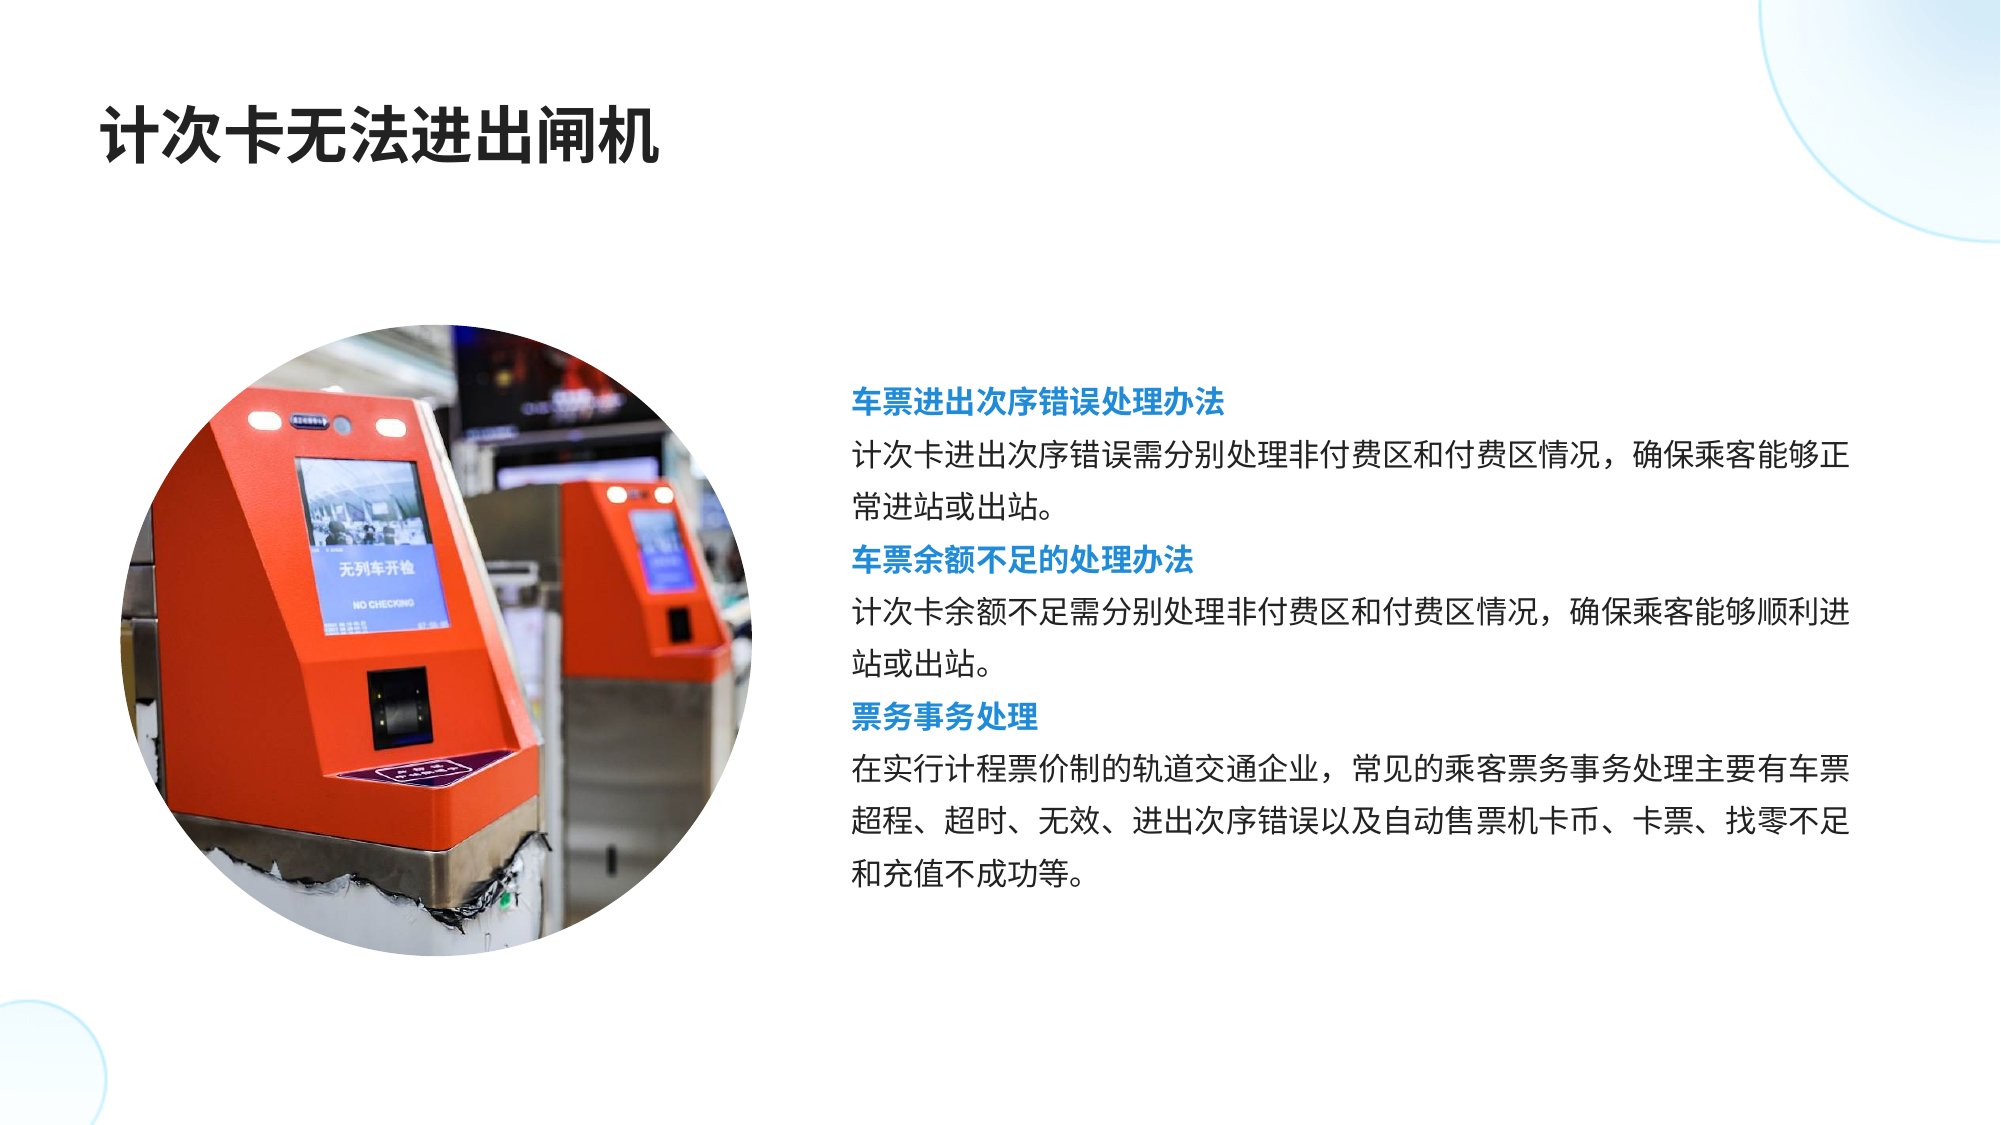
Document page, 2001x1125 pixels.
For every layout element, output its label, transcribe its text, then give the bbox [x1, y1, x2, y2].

text_box 车票进出次序错误处理办法 计次卡进出次序错误需分别处理非付费区和付费区情况，确保乘客能够正常进站或出站。 车票余额不足的处理办法 计次卡余额不足需分别处理非付费区和付费区情况，确保乘客能够顺利进站或出站。 票务事务处理 在实行计程票价制的轨道交通企业，常见的乘客票务事务处理主要有车票超程、超时、无效、进出次序错误以及自动售票机卡币、卡票、找零不足和充值不成功等。 [830, 347, 1875, 934]
picture [0, 0, 2001, 1125]
text_box 计次卡无法进出闸机 [78, 43, 1922, 194]
